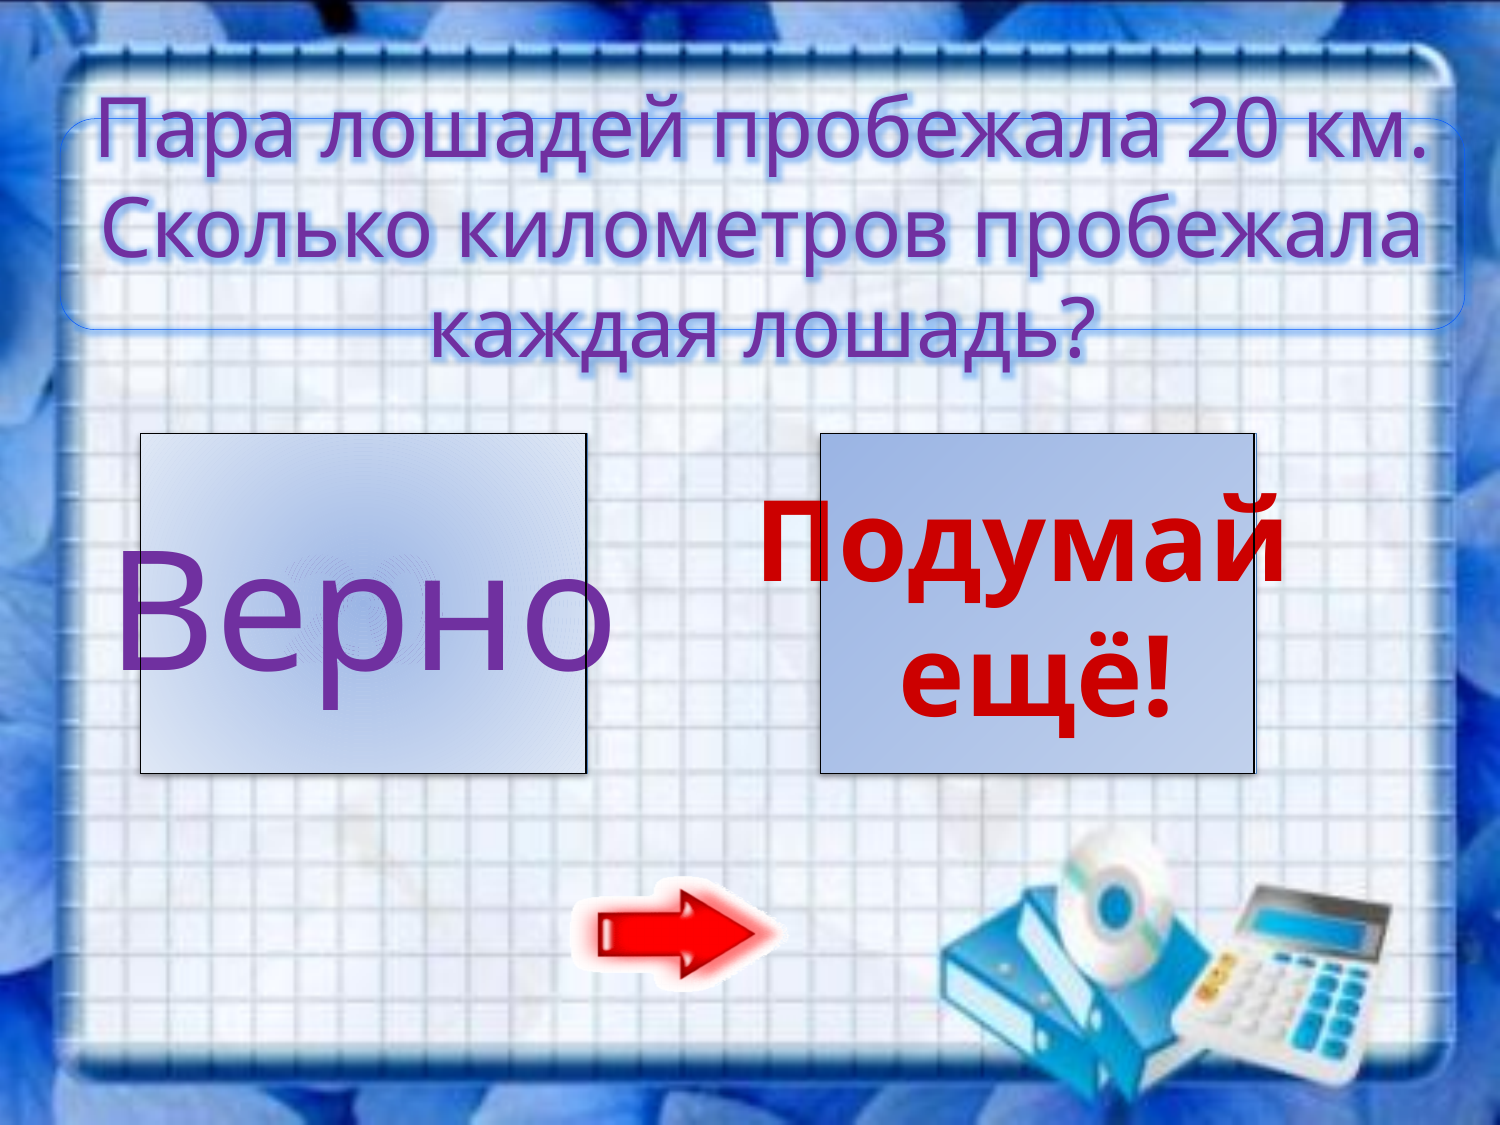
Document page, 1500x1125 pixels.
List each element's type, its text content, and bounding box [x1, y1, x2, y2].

text_box [820, 433, 1254, 774]
picture [0, 0, 1500, 1125]
text_box [140, 433, 586, 774]
text_box Пара лошадей пробежала 20 км. Сколько километров пробежала каждая лошадь? [58, 116, 1467, 332]
